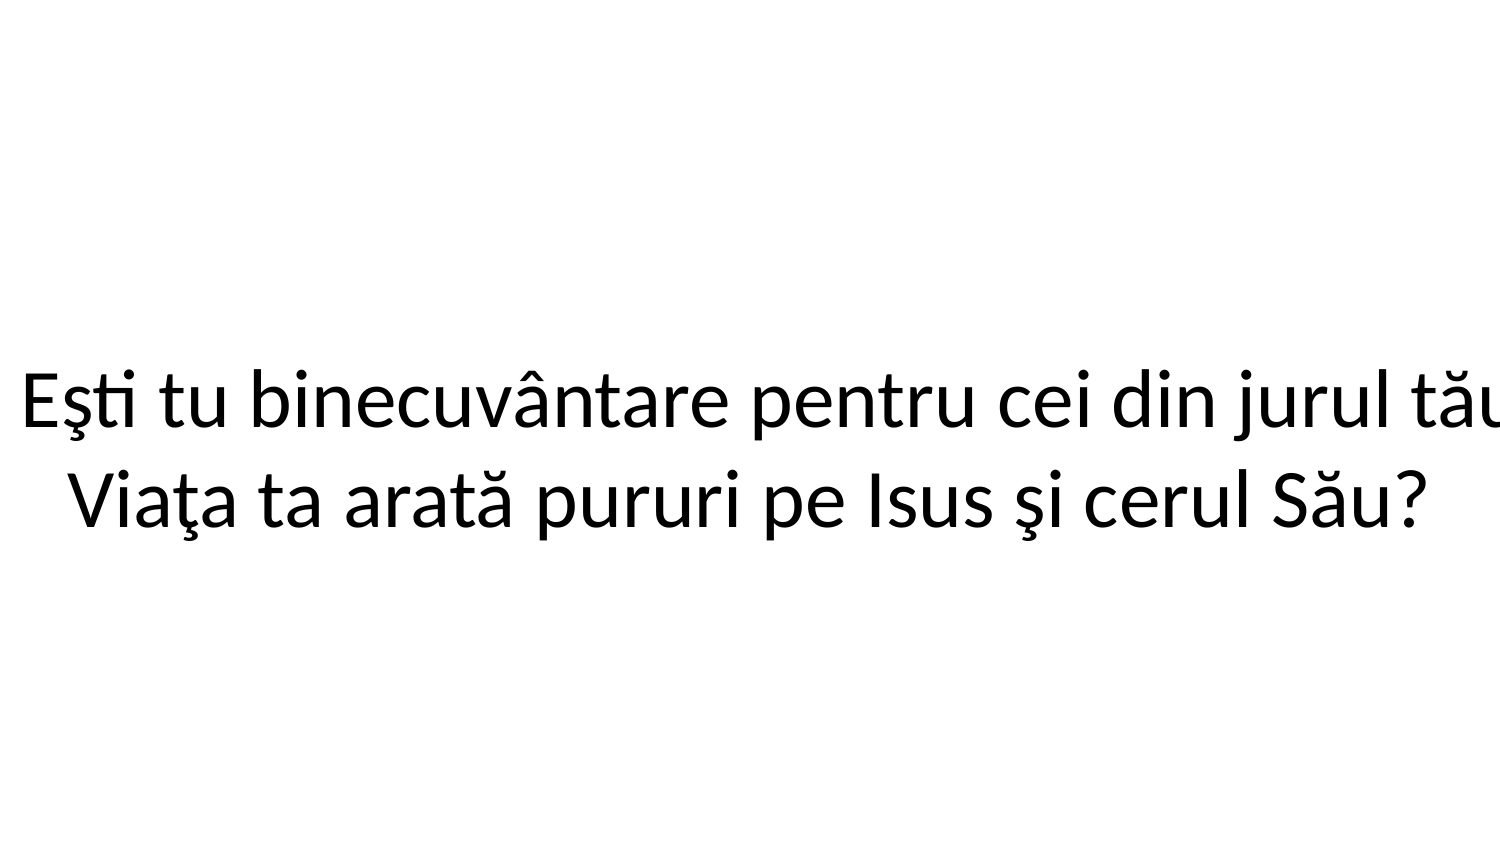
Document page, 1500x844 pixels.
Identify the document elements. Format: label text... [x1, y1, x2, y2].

text_box 1. Eşti tu binecuvântare pentru cei din jurul tău? Viaţa ta arată pururi pe Isus şi cerul Său? [0, 292, 1500, 552]
